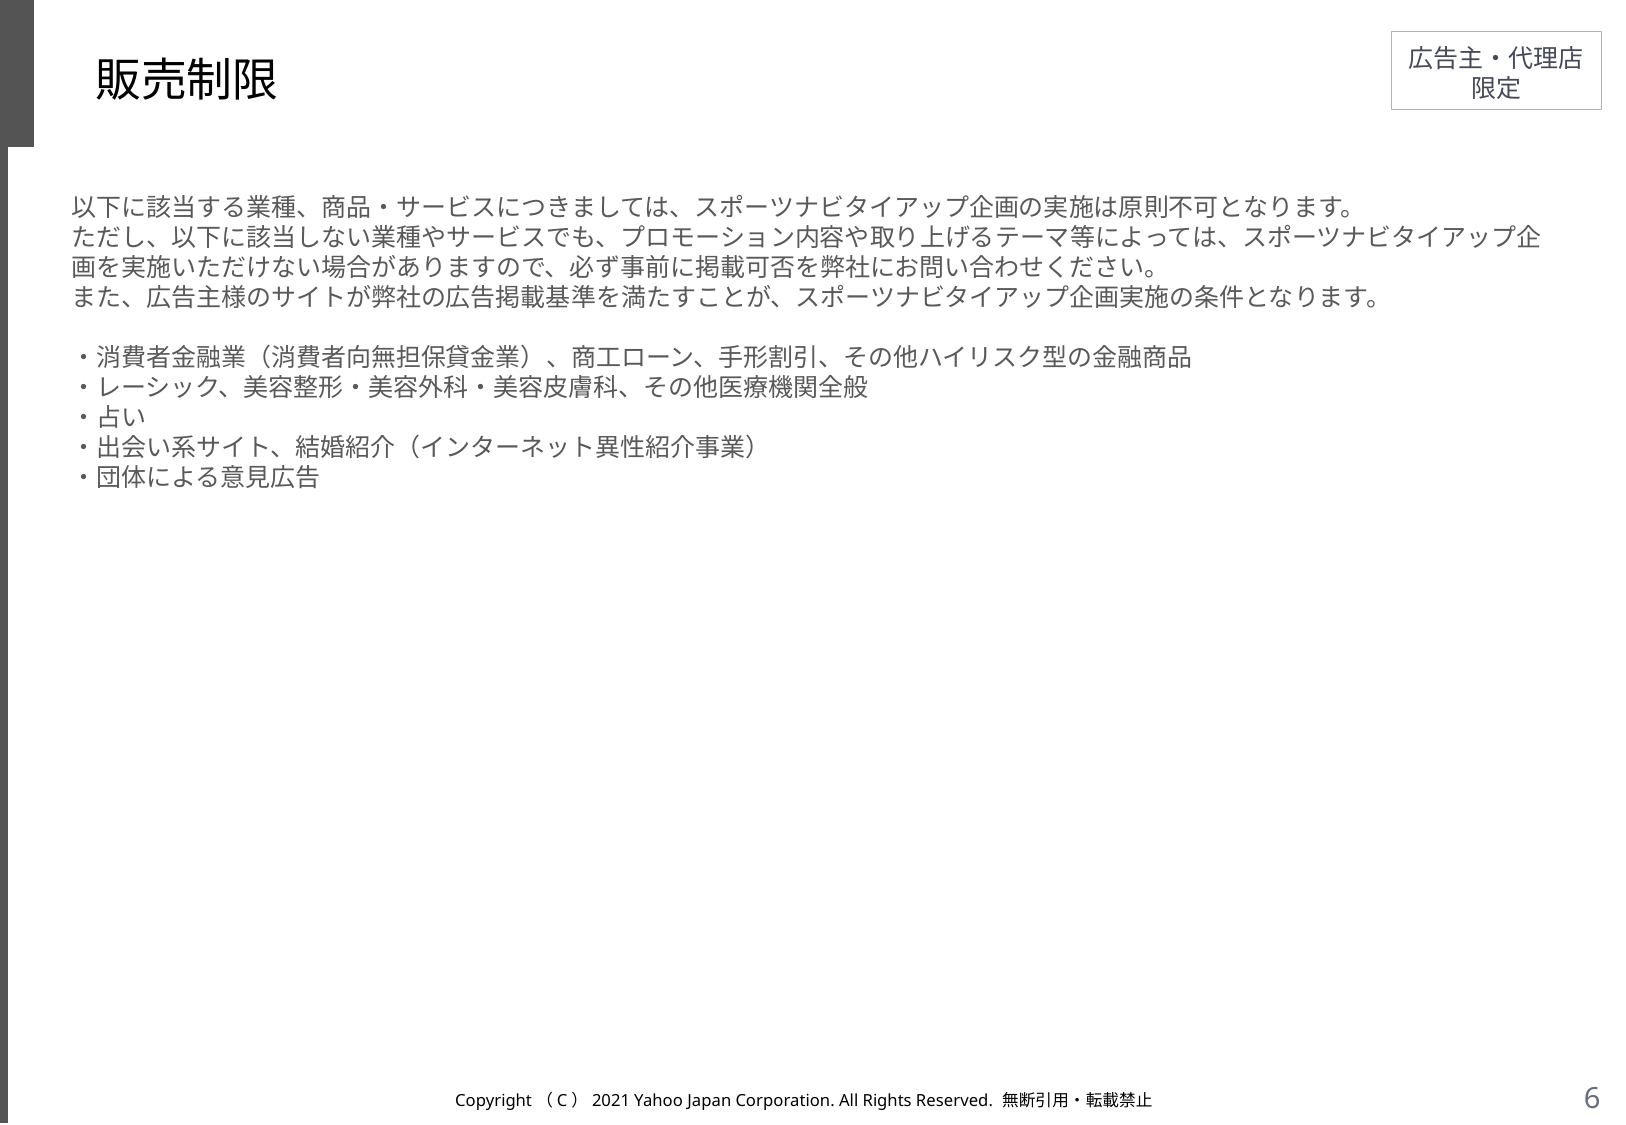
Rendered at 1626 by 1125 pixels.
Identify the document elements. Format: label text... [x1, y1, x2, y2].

footer Copyright（C）2021 Yahoo Japan Corporation. All Rights Reserved. 無断引用・転載禁止 [440, 1082, 1185, 1118]
text_box 以下に該当する業種、商品・サービスにつきましては、スポーツナビタイアップ企画の実施は原則不可となります。 ただし、以下に該当しない業種やサービスでも、プロモーション内容や取り上げるテーマ等によっては、スポーツナビタイアップ企画を実施いただけない場合がありますので、必ず事前に掲載可否を弊社にお問い合わせください。 また、広告主様のサイトが弊社の広告掲載基準を満たすことが、スポーツナビタイアップ企画実施の条件となります。 ・消費者金融業（消費者向無担保貸金業）、商工ローン、手形割引、その他ハイリスク型の金融商品 ・レーシック、美容整形・美容外科・美容皮膚科、その他医療機関全般 ・占い ・出会い系サイト、結婚紹介（インターネット異性紹介事業） ・団体による意見広告 [56, 184, 1569, 499]
title 販売制限 [80, 42, 1392, 114]
